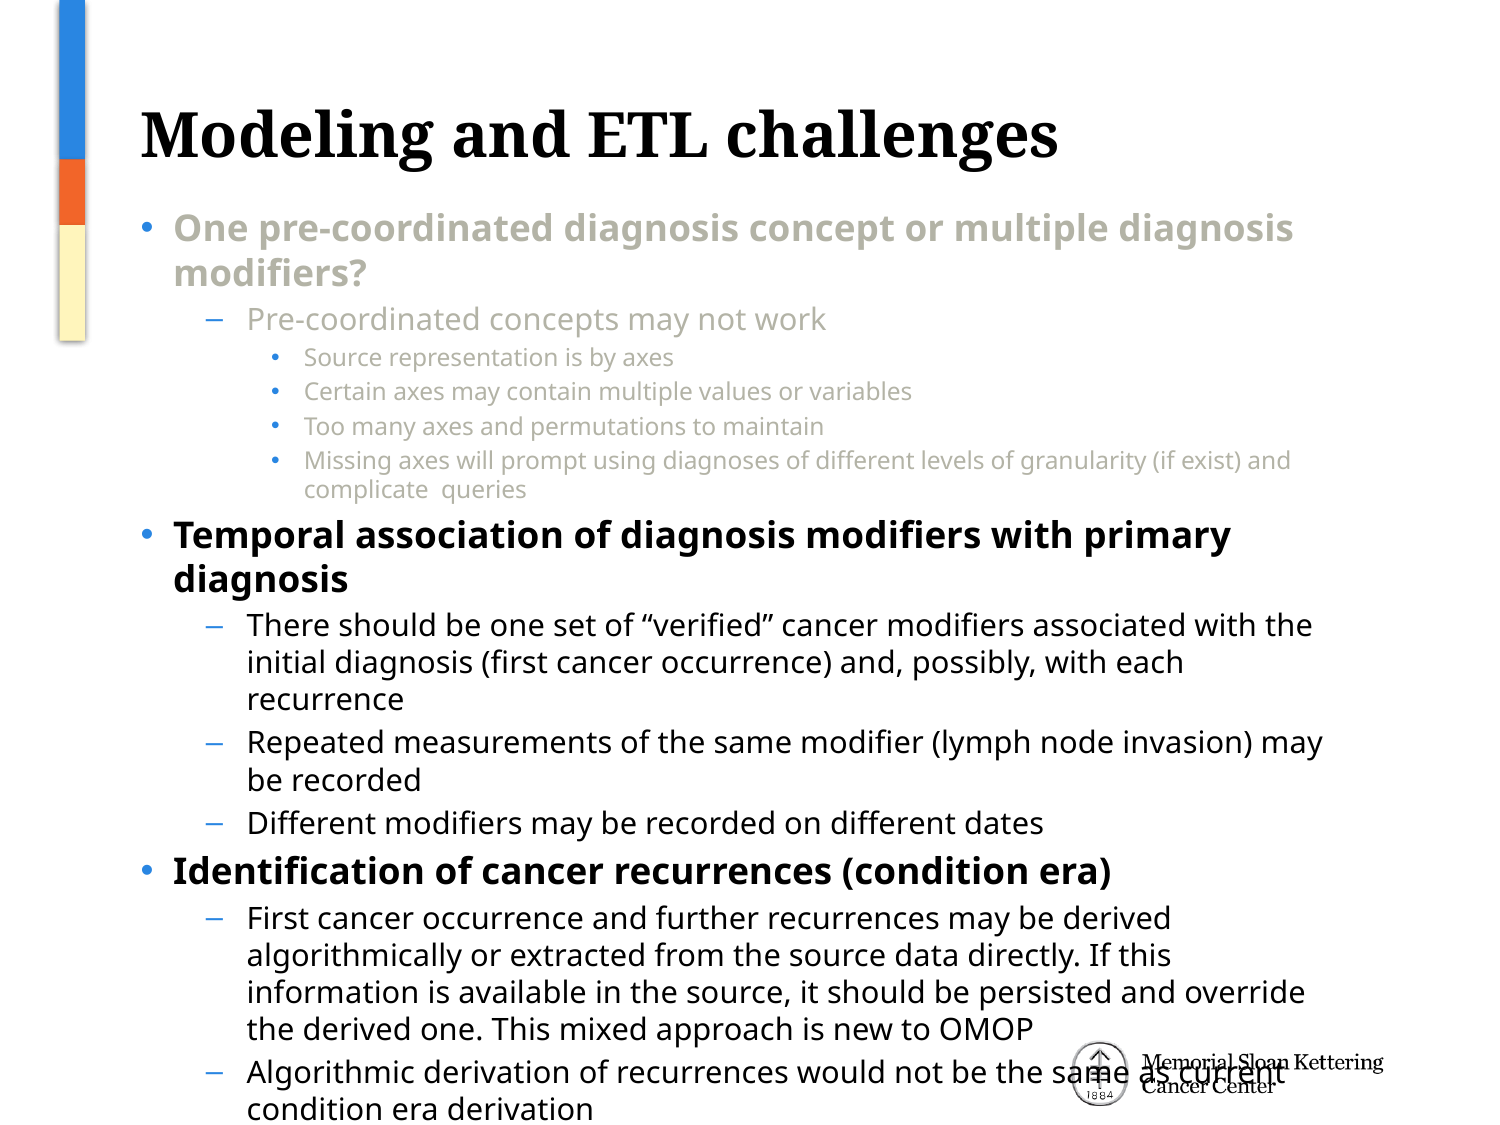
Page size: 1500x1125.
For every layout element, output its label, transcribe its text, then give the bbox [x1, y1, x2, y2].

title Modeling and ETL challenges [125, 48, 1386, 178]
list One pre-coordinated diagnosis concept or multiple diagnosis modifiers? Pre-coordinated concepts may not work Source representation is by axes Certain axes may contain multiple values or variables Too many axes and permutations to maintain Missing axes will prompt using diagnoses of different levels of granularity (if exist) and complicate queries Temporal association of diagnosis modifiers with primary diagnosis There should be one set of “verified” cancer modifiers associated with the initial diagnosis (first cancer occurrence) and, possibly, with each recurrence Repeated measurements of the same modifier (lymph node invasion) may be recorded Different modifiers may be recorded on different dates Identification of cancer recurrences (condition era) First cancer occurrence and further recurrences may be derived algorithmically or extracted from the source data directly. If this information is available in the source, it should be persisted and override the derived one. This mixed approach is new to OMOP Algorithmic derivation of recurrences would not be the same as current condition era derivation [125, 197, 1365, 1125]
